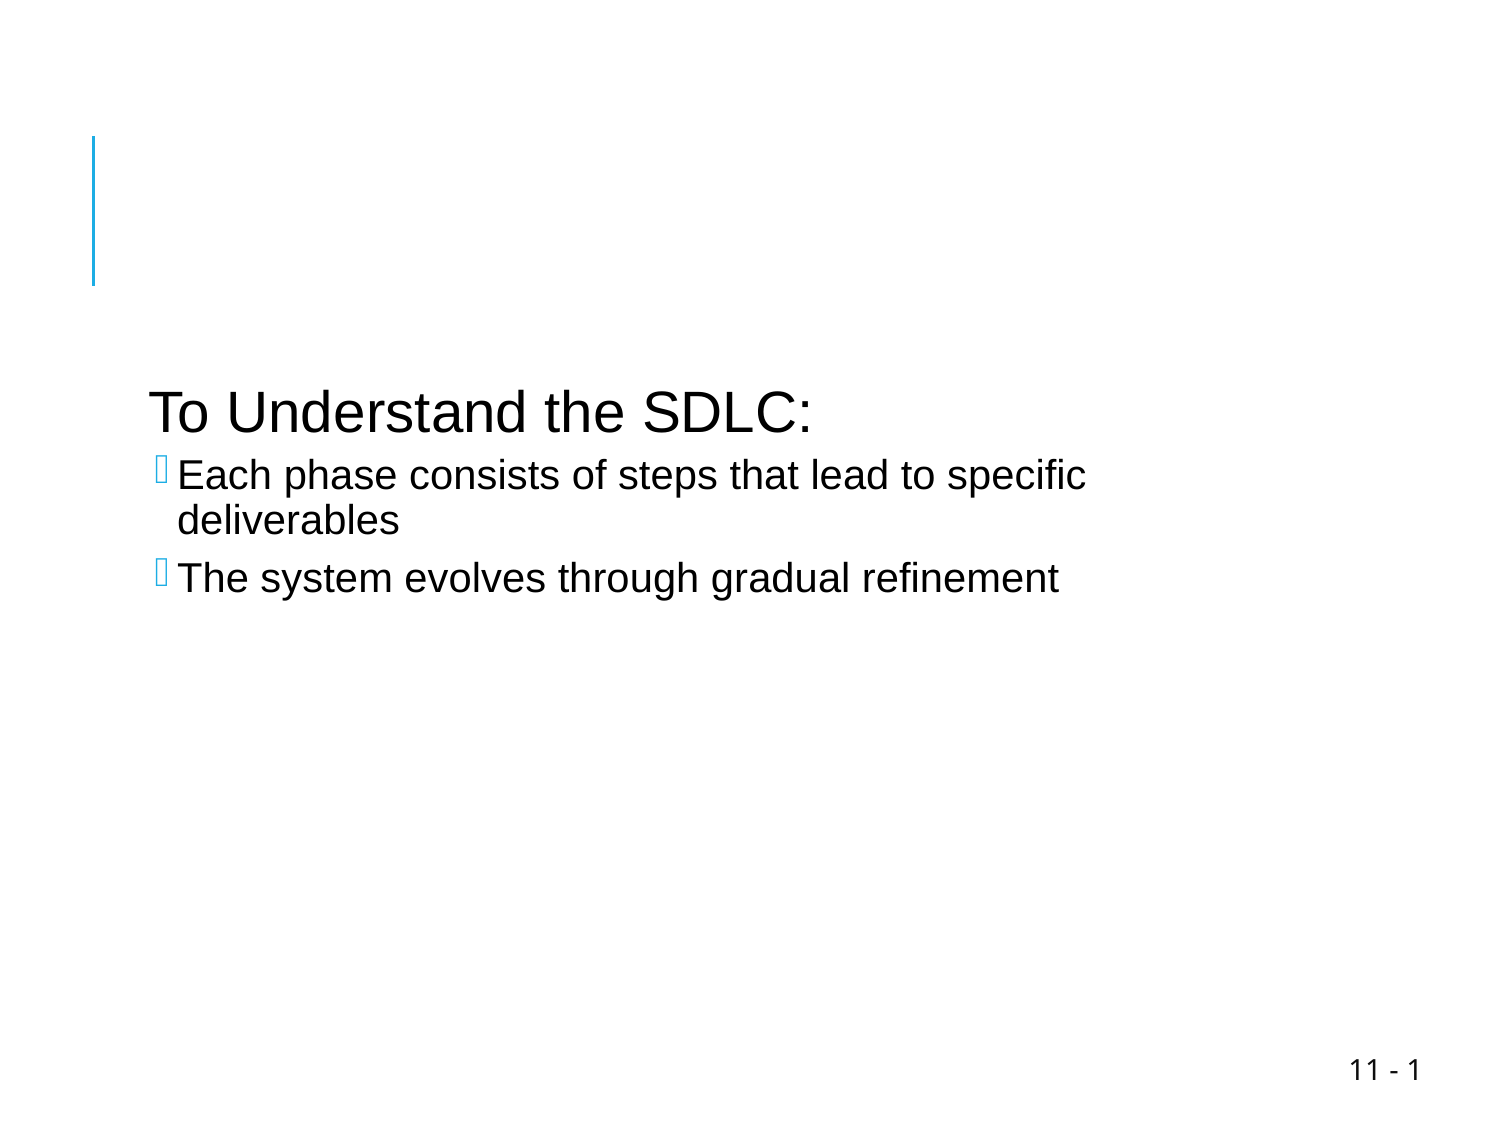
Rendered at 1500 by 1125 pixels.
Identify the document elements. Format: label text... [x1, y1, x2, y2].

list To Understand the SDLC: Each phase consists of steps that lead to specific deliverables The system evolves through gradual refinement [126, 375, 1322, 1035]
slide_number 1 - 11 [1333, 1061, 1454, 1107]
